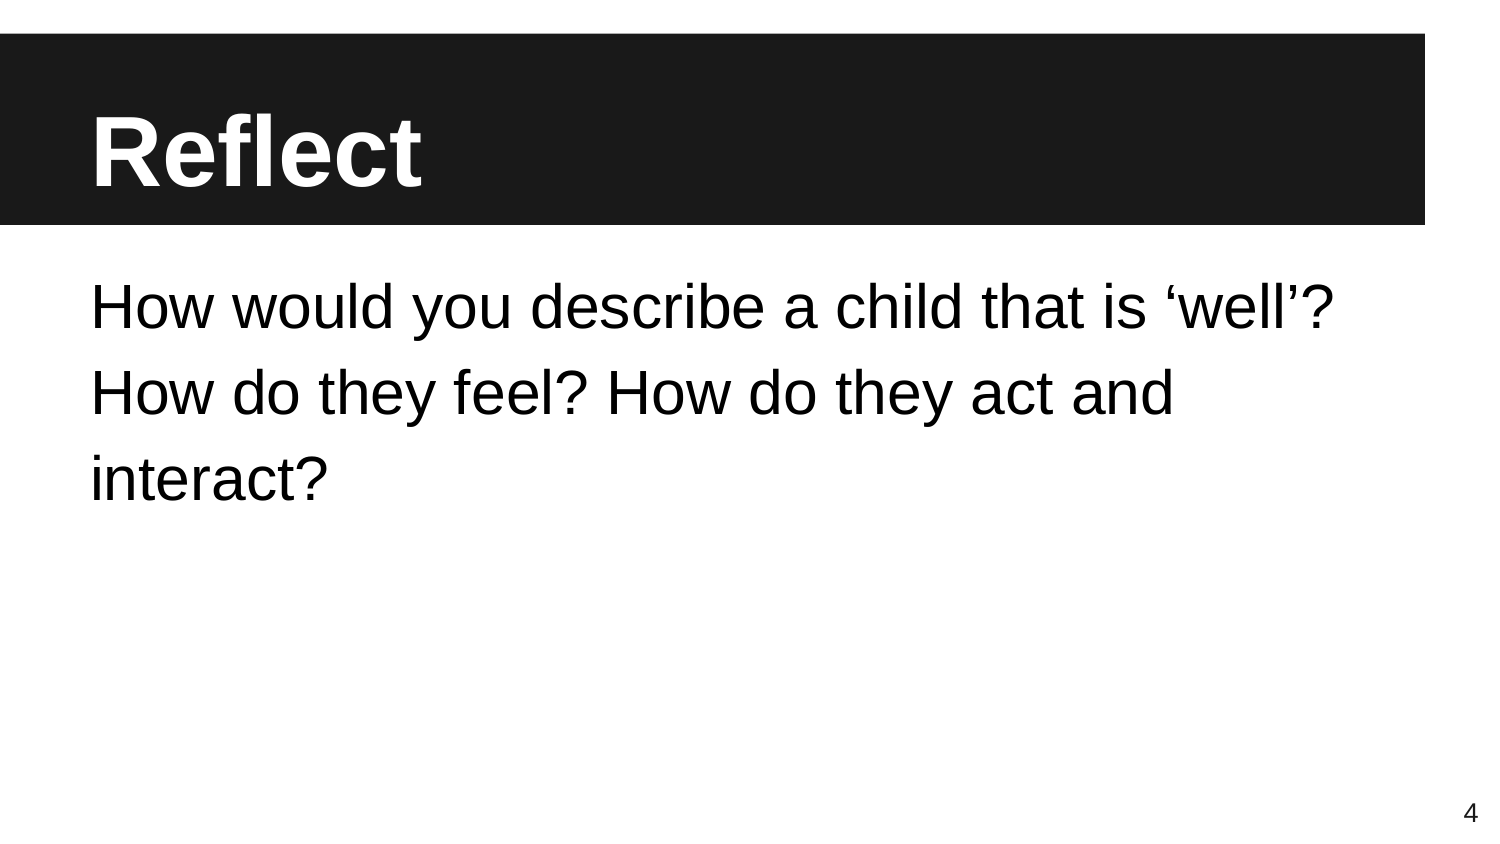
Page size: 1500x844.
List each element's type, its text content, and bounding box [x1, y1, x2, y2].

list How would you describe a child that is ‘well’? How do they feel? How do they act and interact? [75, 239, 1425, 808]
slide_number 4 [1403, 779, 1494, 844]
title Reflect [75, 33, 1425, 221]
